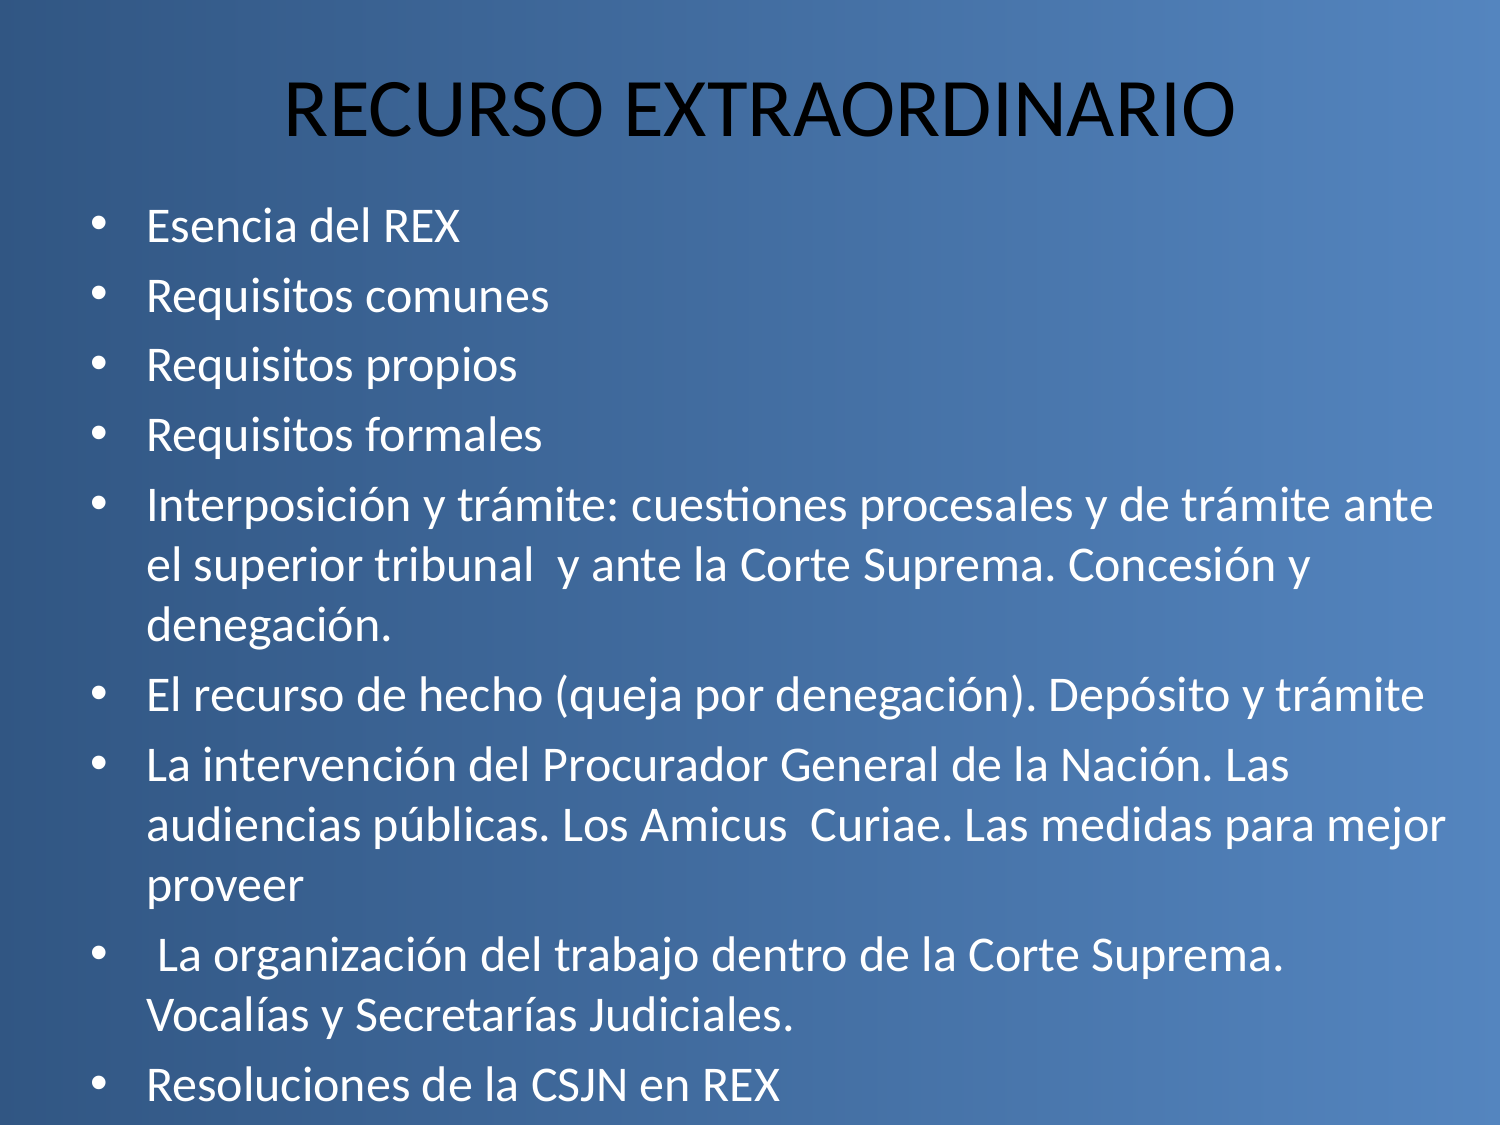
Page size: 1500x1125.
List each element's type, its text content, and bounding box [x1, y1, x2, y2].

title RECURSO EXTRAORDINARIO [75, 45, 1447, 161]
list Esencia del REX Requisitos comunes Requisitos propios Requisitos formales Interposición y trámite: cuestiones procesales y de trámite ante el superior tribunal y ante la Corte Suprema. Concesión y denegación. El recurso de hecho (queja por denegación). Depósito y trámite La intervención del Procurador General de la Nación. Las audiencias públicas. Los Amicus Curiae. Las medidas para mejor proveer La organización del trabajo dentro de la Corte Suprema. Vocalías y Secretarías Judiciales. Resoluciones de la CSJN en REX [75, 184, 1471, 1125]
